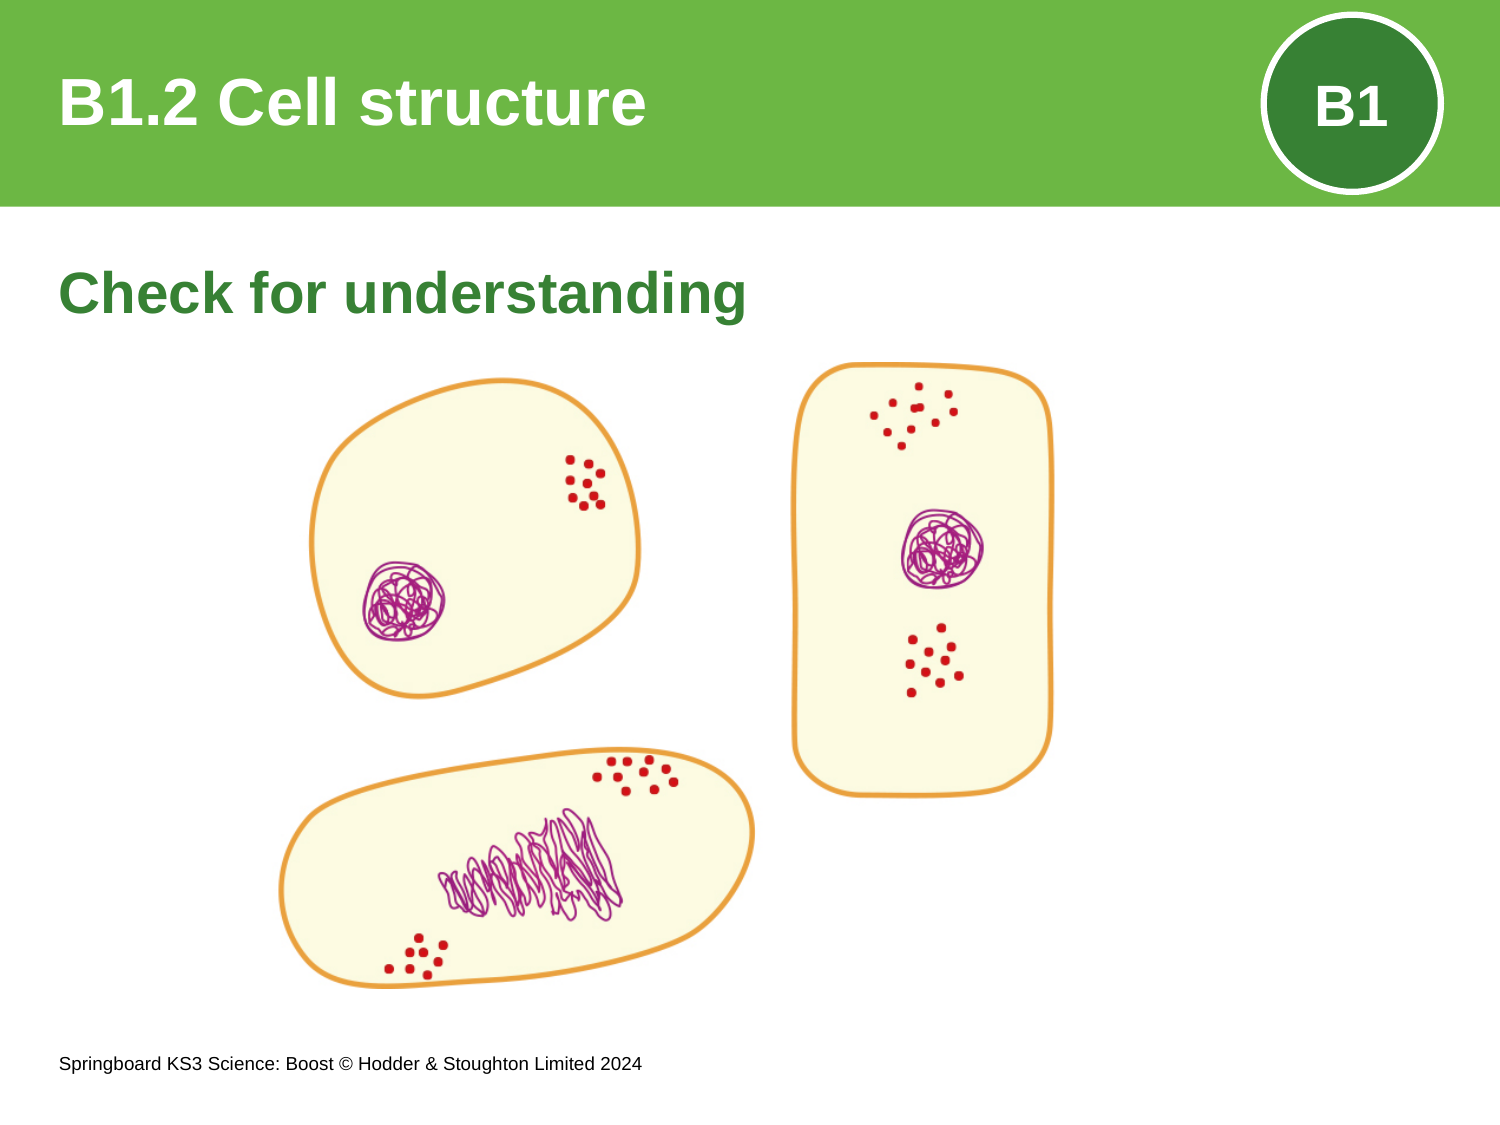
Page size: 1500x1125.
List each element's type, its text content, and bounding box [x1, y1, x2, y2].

text_box Check for understanding [58, 247, 1441, 344]
footer Springboard KS3 Science: Boost © Hodder & Stoughton Limited 2024 [59, 1033, 680, 1094]
title B1.2 Cell structure [59, 0, 1240, 207]
picture [262, 362, 1097, 989]
text_box B1 [1262, 13, 1442, 193]
